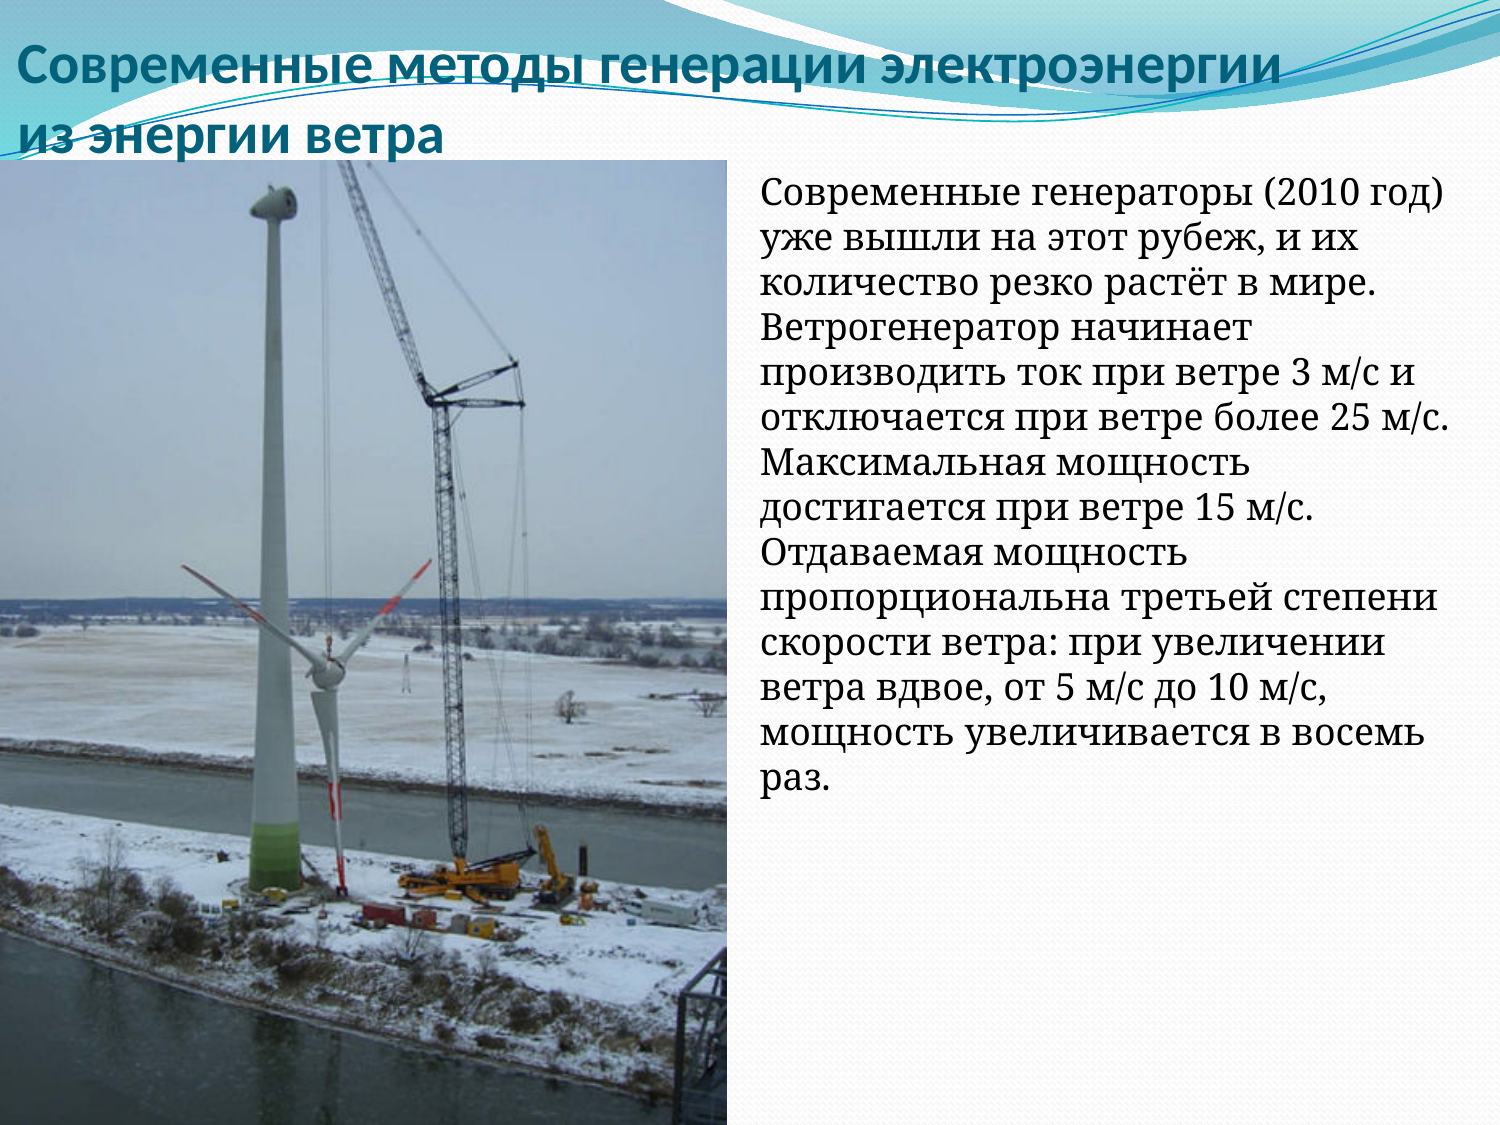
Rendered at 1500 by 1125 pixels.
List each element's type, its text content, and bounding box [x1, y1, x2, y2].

title Современные методы генерации электроэнергии из энергии ветра [17, 1, 1296, 166]
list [0, 160, 727, 1125]
text_box Современные генераторы (2010 год) уже вышли на этот рубеж, и их количество резко растёт в мире. Ветрогенератор начинает производить ток при ветре 3 м/с и отключается при ветре более 25 м/с. Максимальная мощность достигается при ветре 15 м/с. Отдаваемая мощность пропорциональна третьей степени скорости ветра: при увеличении ветра вдвое, от 5 м/с до 10 м/с, мощность увеличивается в восемь раз. [745, 160, 1495, 806]
